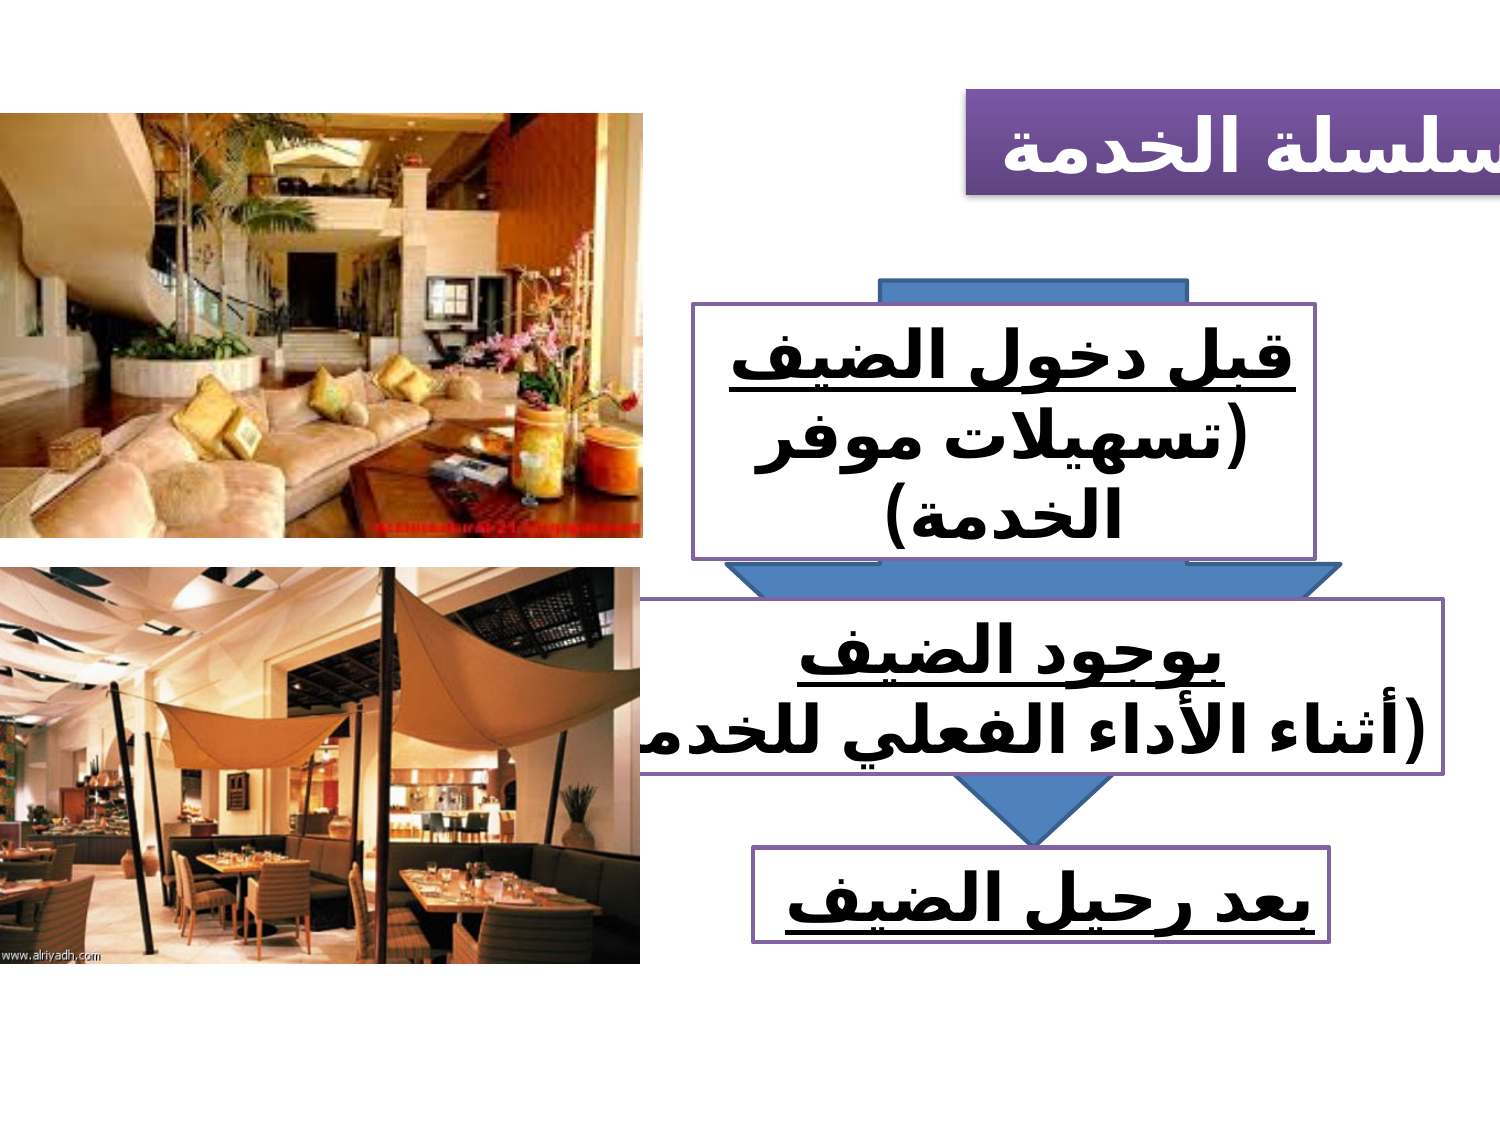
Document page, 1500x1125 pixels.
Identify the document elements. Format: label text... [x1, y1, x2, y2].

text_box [690, 280, 1341, 944]
text_box سلسلة الخدمة [965, 89, 1500, 195]
picture [0, 567, 640, 964]
picture [0, 113, 643, 538]
